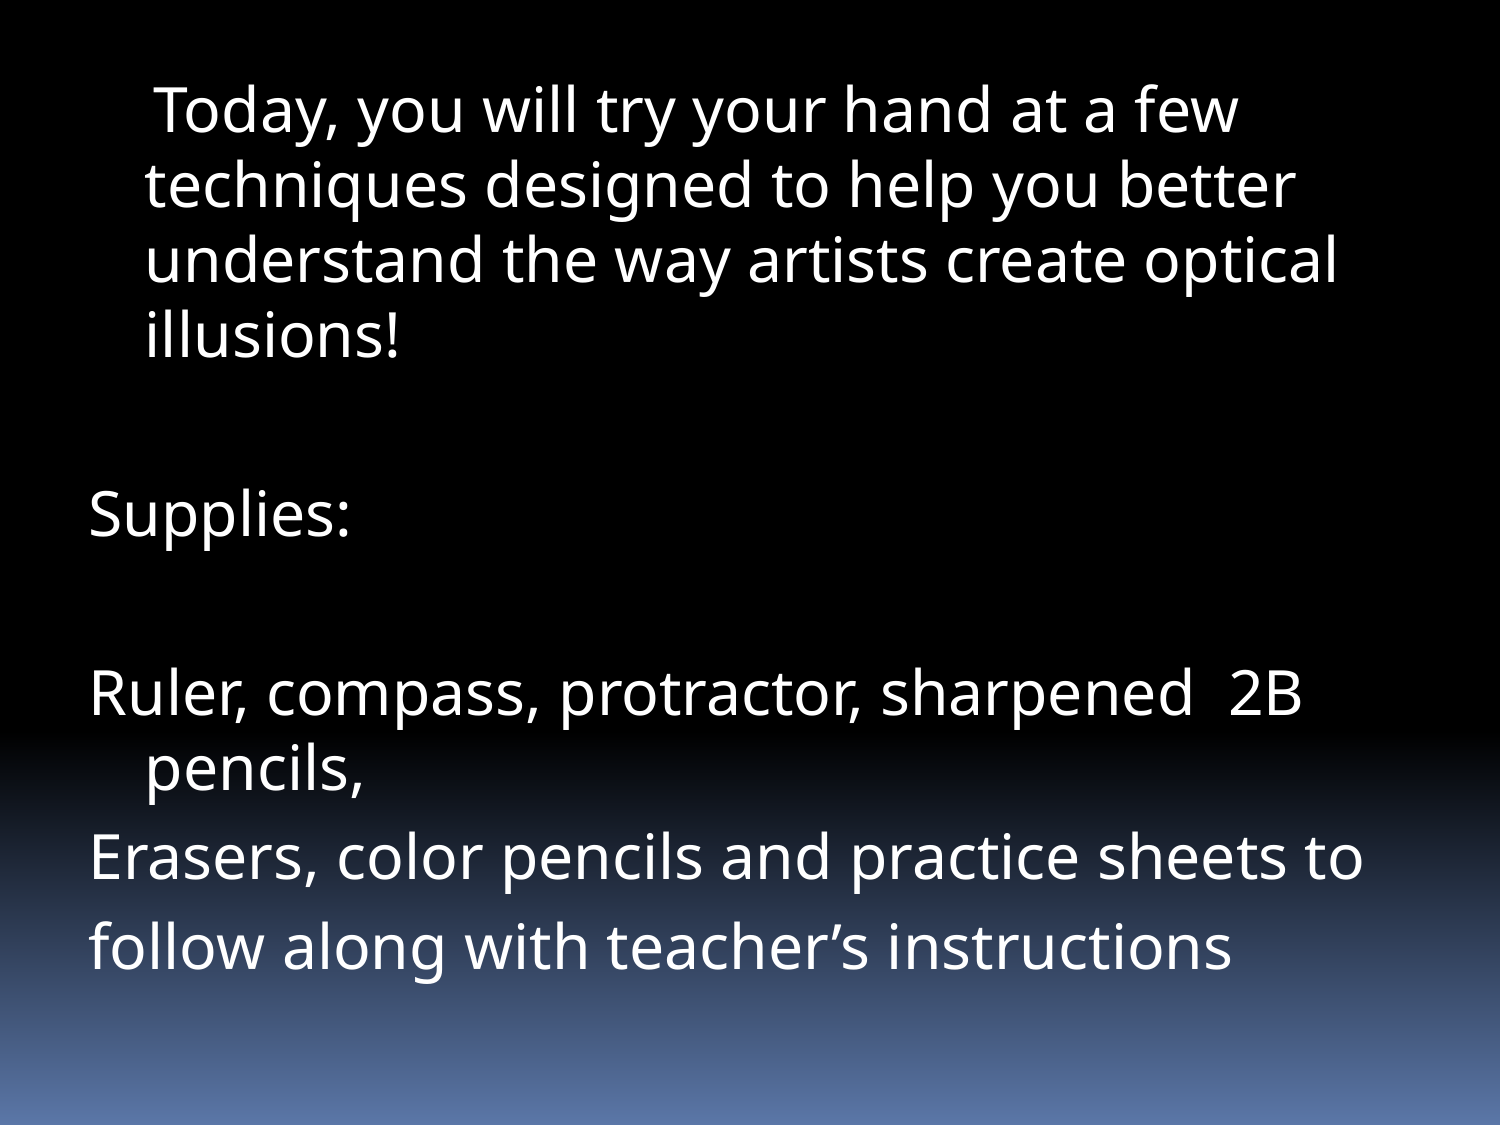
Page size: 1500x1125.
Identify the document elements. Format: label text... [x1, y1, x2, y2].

list Today, you will try your hand at a few techniques designed to help you better understand the way artists create optical illusions! Supplies: Ruler, compass, protractor, sharpened 2B pencils, Erasers, color pencils and practice sheets to follow along with teacher’s instructions [62, 62, 1413, 1043]
